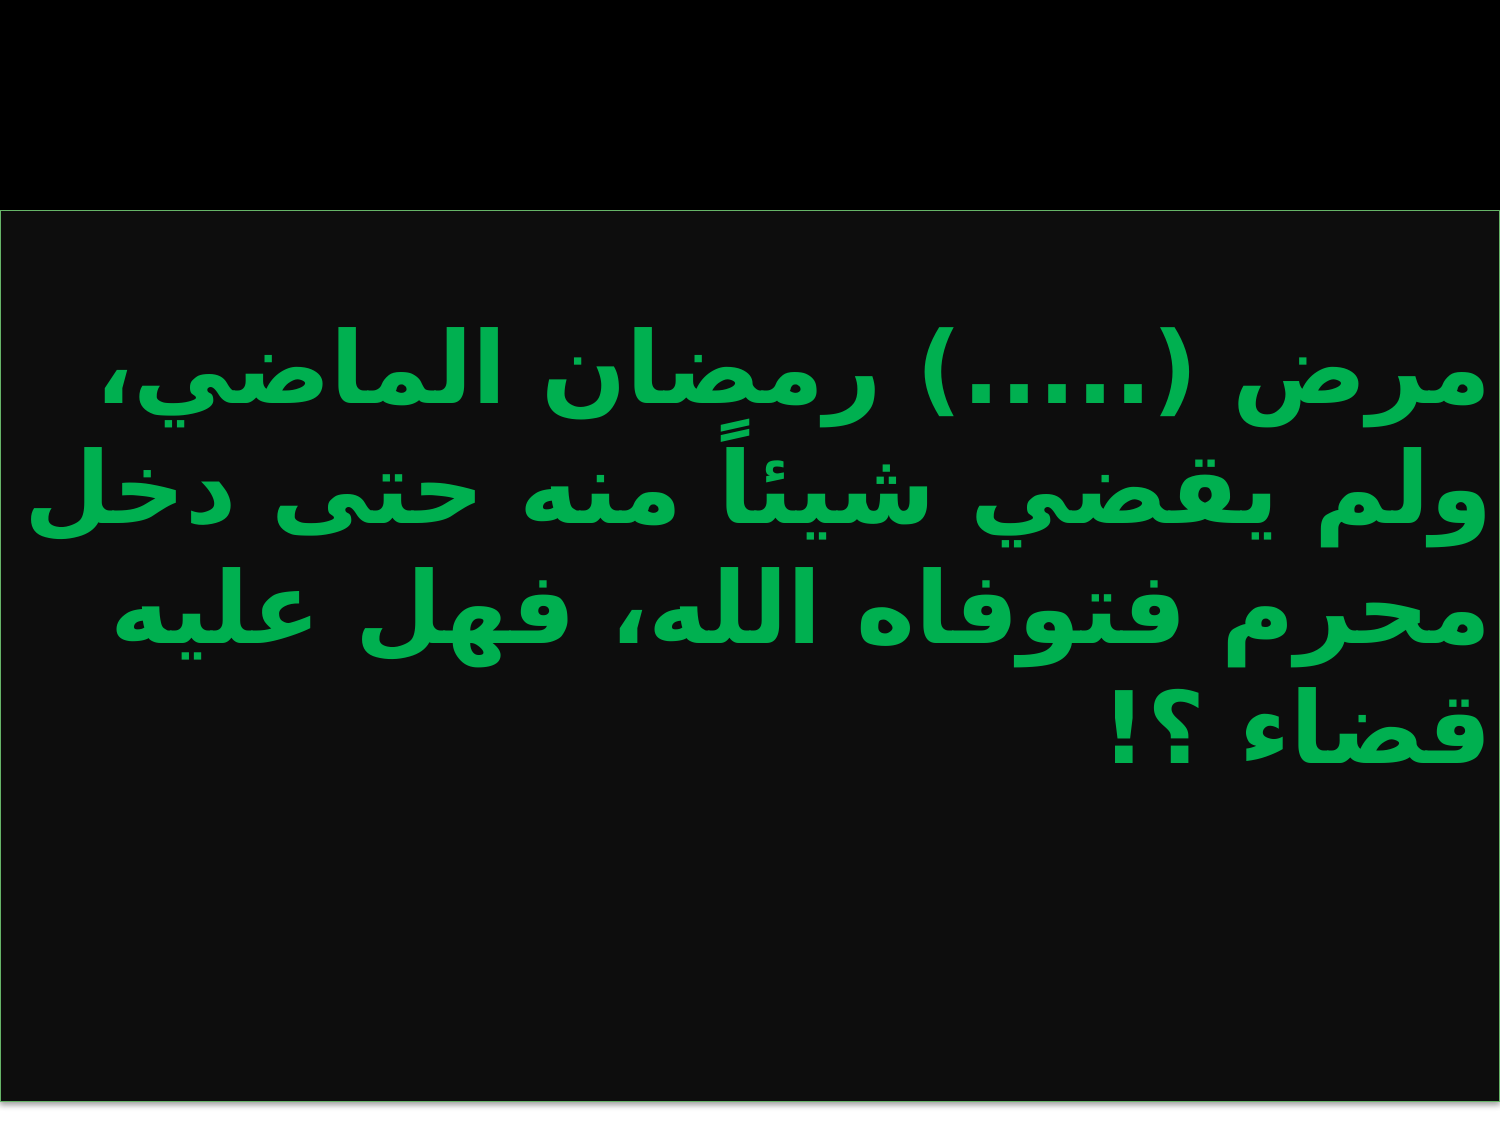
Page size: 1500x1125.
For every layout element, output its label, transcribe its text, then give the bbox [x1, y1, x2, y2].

title مرض (.....) رمضان الماضي، ولم يقضي شيئاً منه حتى دخل محرم فتوفاه الله، فهل عليه قضاء ؟! [0, 210, 1500, 1102]
